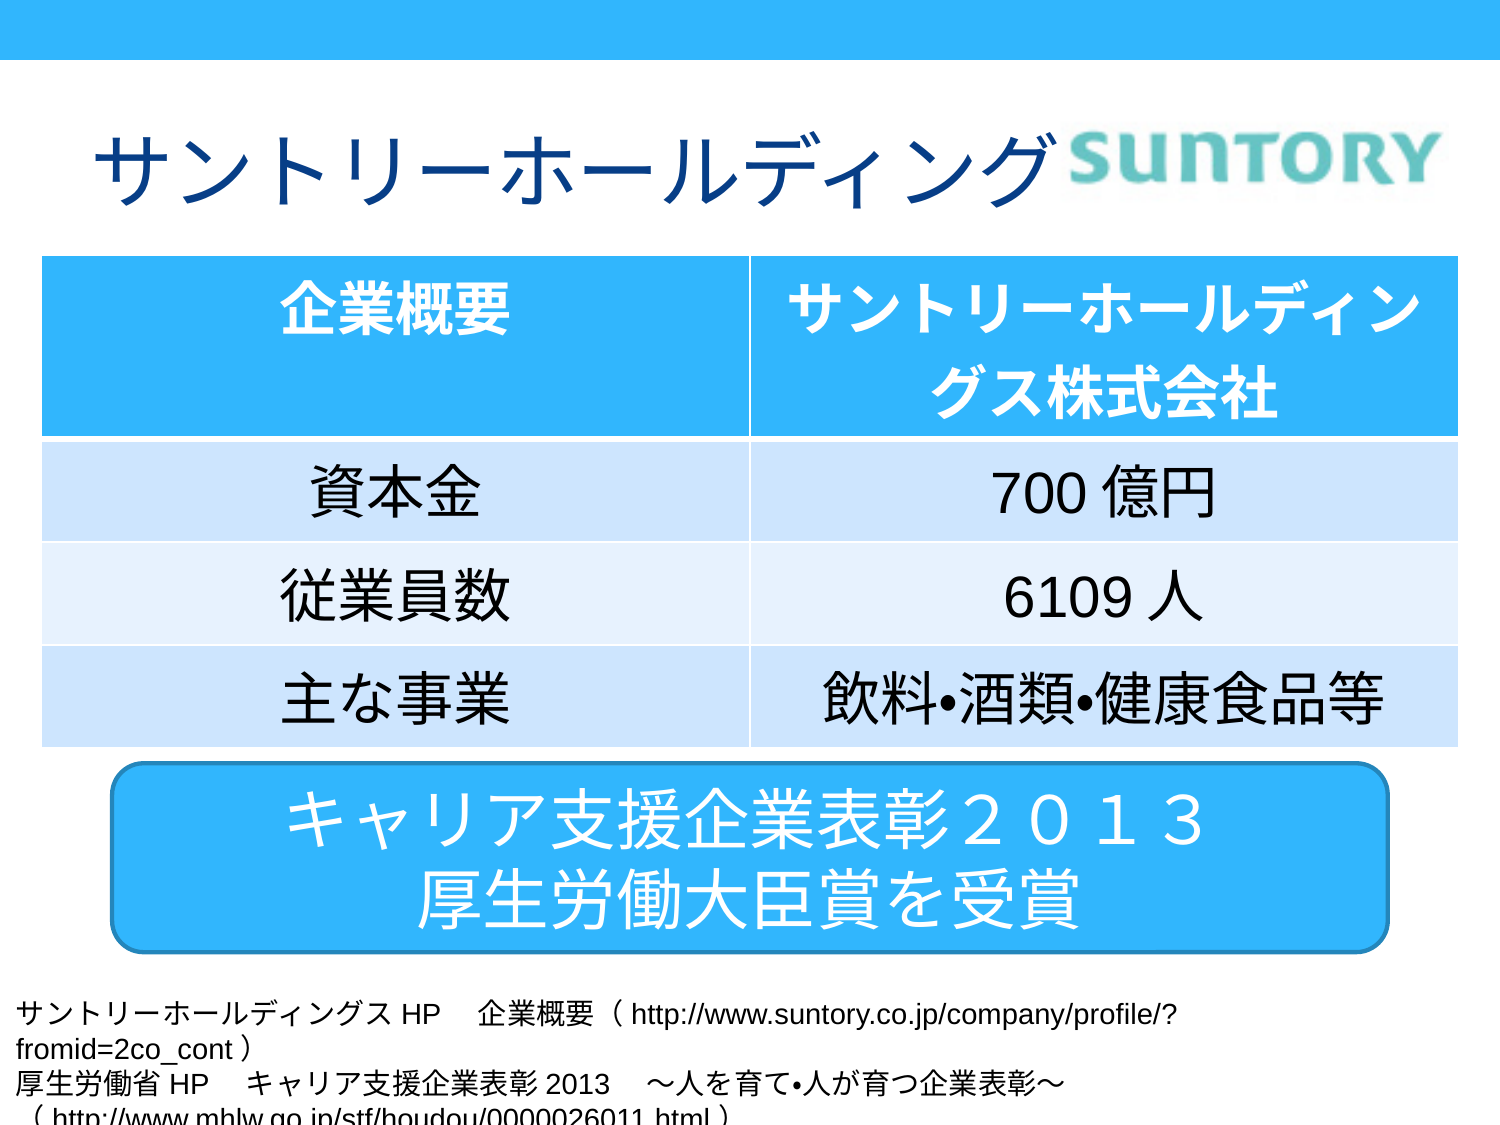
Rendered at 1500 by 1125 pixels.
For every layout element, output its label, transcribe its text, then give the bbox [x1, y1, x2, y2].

table_cell 資本金 [42, 442, 749, 541]
title サントリーホールディングス [75, 87, 1425, 250]
table_cell 主な事業 [42, 646, 749, 747]
text_box キャリア支援企業表彰２０１３ 厚生労働大臣賞を受賞 [109, 761, 1390, 955]
table_cell 700億円 [751, 442, 1458, 541]
table_cell 6109人 [751, 543, 1458, 644]
table_header サントリーホールディングス株式会社 [751, 256, 1458, 436]
text_box サントリーホールディングスHP 企業概要（http://www.suntory.co.jp/company/profile/?fromid=2co_cont） 厚生労働省HP キャリア支援企業表彰2013 ～人を育て・人が育つ企業表彰～ （http://www.mhlw.go.jp/stf/houdou/0000026011.html） [1, 987, 1431, 1125]
table_cell 飲料・酒類・健康食品等 [751, 646, 1458, 747]
table_header 企業概要 [42, 256, 749, 436]
picture [1056, 113, 1450, 212]
table_cell 従業員数 [42, 543, 749, 644]
